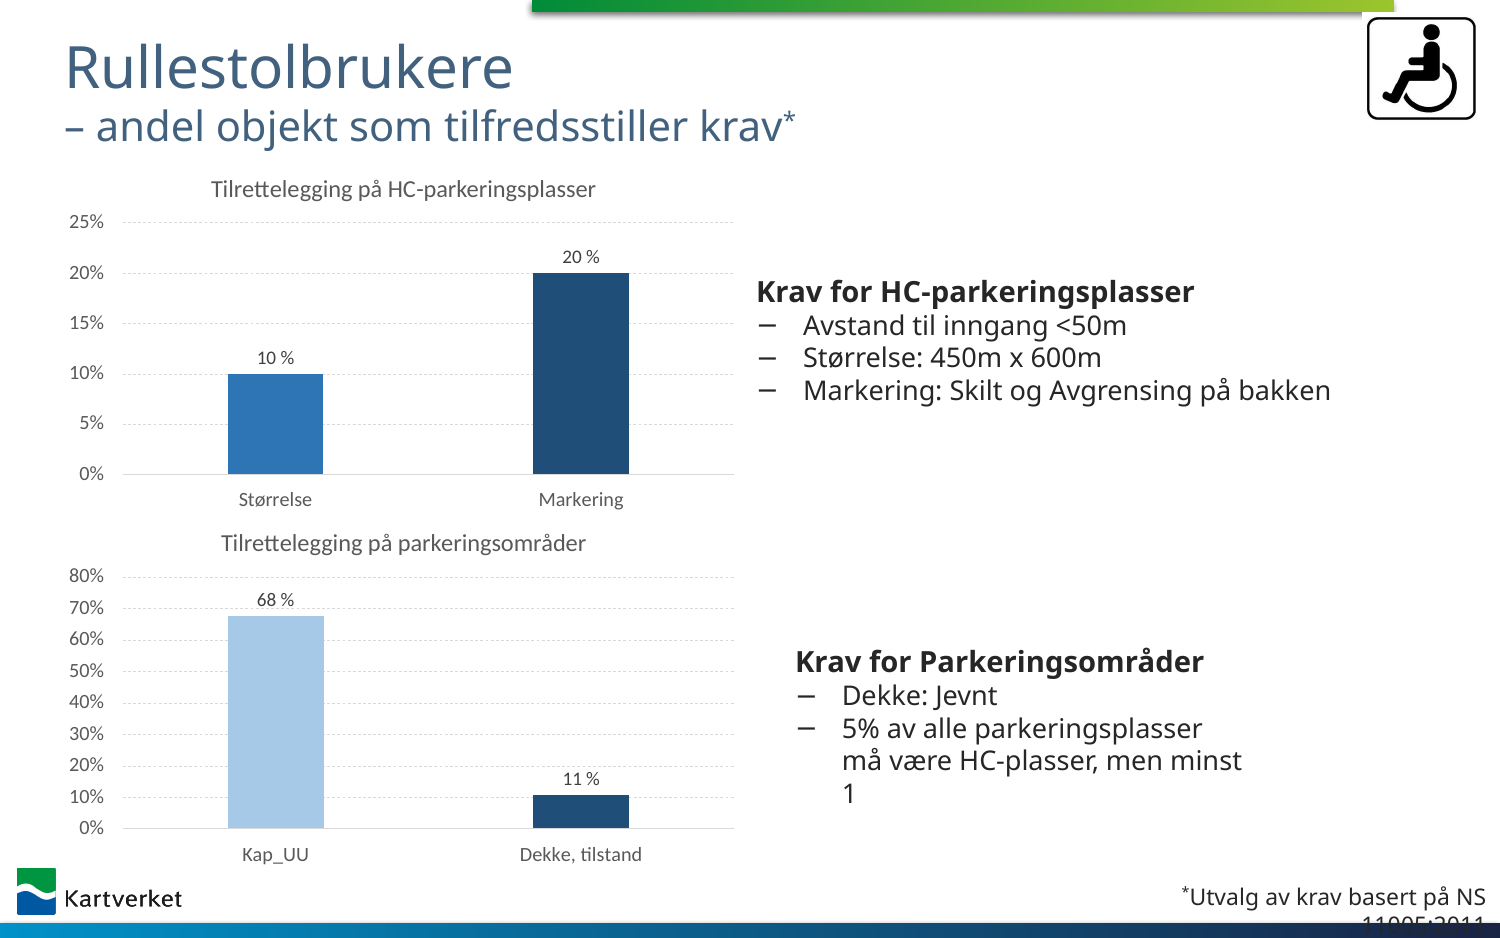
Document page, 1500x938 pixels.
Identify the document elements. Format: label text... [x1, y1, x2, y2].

text_box Krav for HC-parkeringsplasser Avstand til inngang <50m Størrelse: 450m x 600m Markering: Skilt og Avgrensing på bakken [750, 265, 1346, 413]
text_box Krav for Parkeringsområder Dekke: Jevnt 5% av alle parkeringsplasser må være HC-plasser, men minst 1 [780, 636, 1261, 816]
picture [62, 520, 746, 874]
text_box Rullestolbrukere – andel objekt som tilfredsstiller krav* [49, 25, 1431, 158]
picture [62, 166, 746, 519]
text_box *Utvalg av krav basert på NS 11005:2011 [1068, 873, 1500, 938]
picture [1362, 12, 1481, 126]
